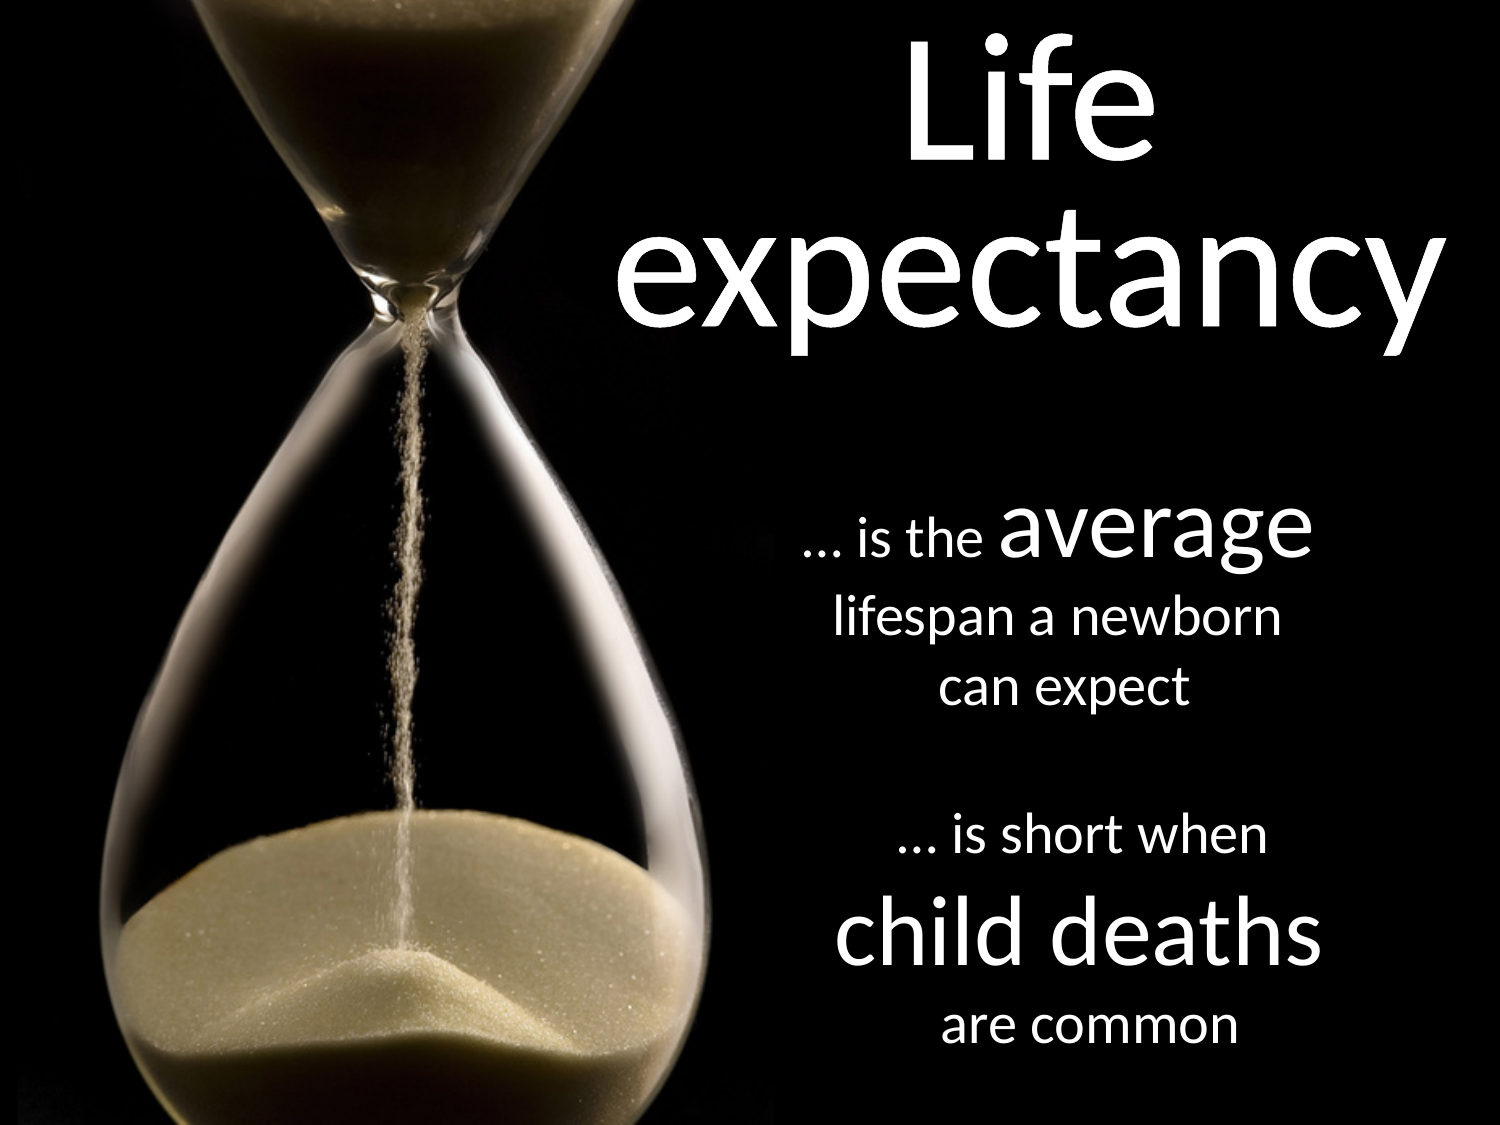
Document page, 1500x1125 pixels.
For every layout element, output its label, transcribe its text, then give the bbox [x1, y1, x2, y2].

text_box … is the average lifespan a newborn can expect [780, 449, 1431, 725]
text_box … is short when child deaths are common [793, 787, 1388, 1063]
picture [17, 0, 775, 1125]
text_box Life expectancy [780, 21, 1500, 371]
